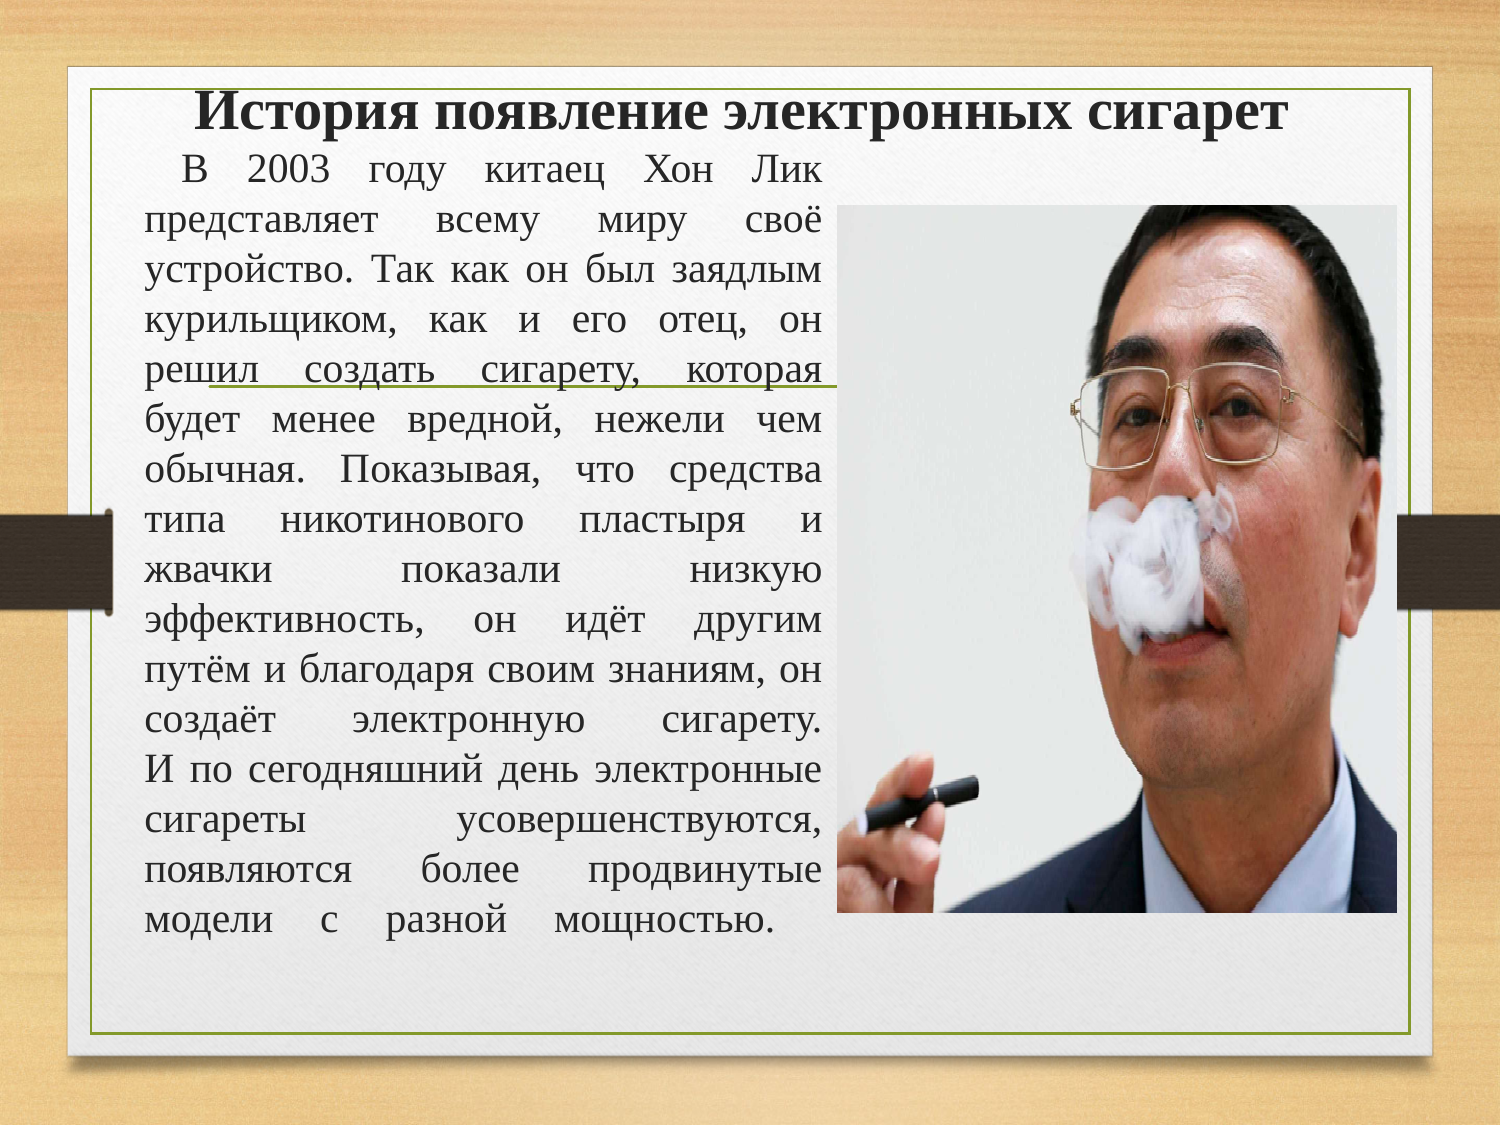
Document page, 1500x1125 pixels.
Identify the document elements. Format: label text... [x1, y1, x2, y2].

title История появление электронных сигарет [158, 0, 1342, 205]
picture [0, 0, 1500, 1125]
list В 2003 году китаец Хон Лик представляет всему миру своё устройство. Так как он был заядлым курильщиком, как и его отец, он решил создать сигарету, которая будет менее вредной, нежели чем обычная. Показывая, что средства типа никотинового пластыря и жвачки показали низкую эффективность, он идёт другим путём и благодаря своим знаниям, он создаёт электронную сигарету. И по сегодняшний день электронные сигареты усовершенствуются, появляются более продвинутые модели с разной мощностью. [129, 62, 838, 628]
